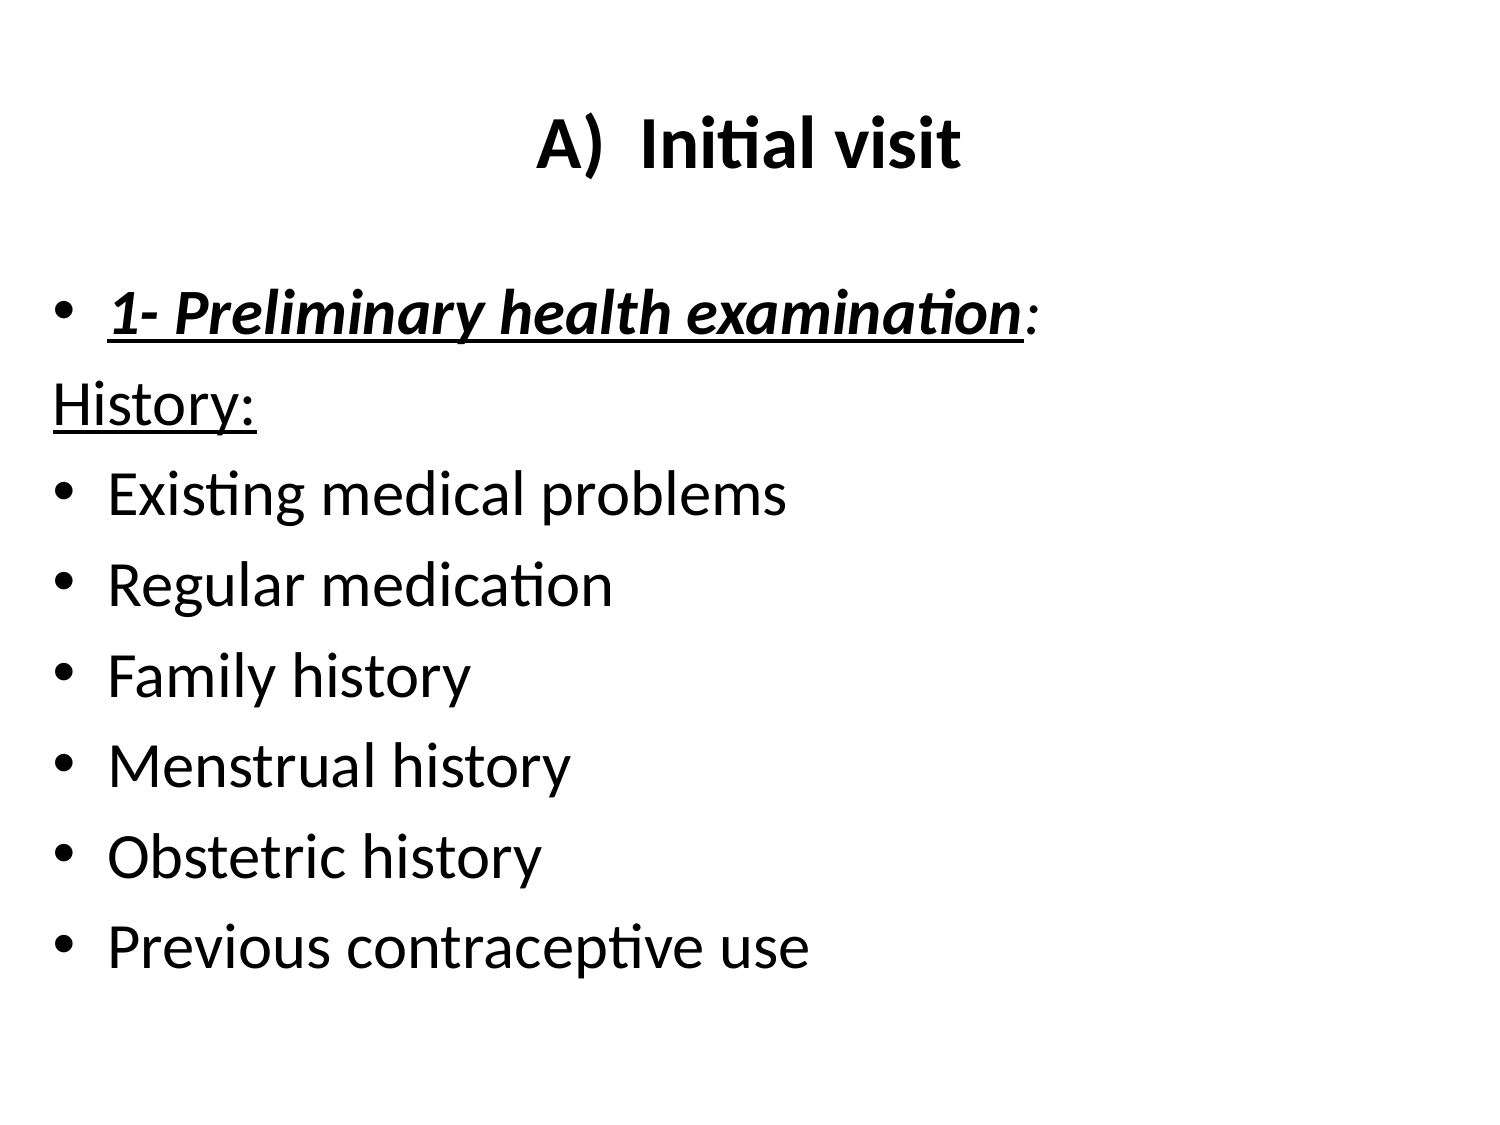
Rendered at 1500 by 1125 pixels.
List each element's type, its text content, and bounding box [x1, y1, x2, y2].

title A) Initial visit [75, 45, 1425, 233]
list 1- Preliminary health examination: History: Existing medical problems Regular medication Family history Menstrual history Obstetric history Previous contraceptive use [37, 262, 1463, 1088]
